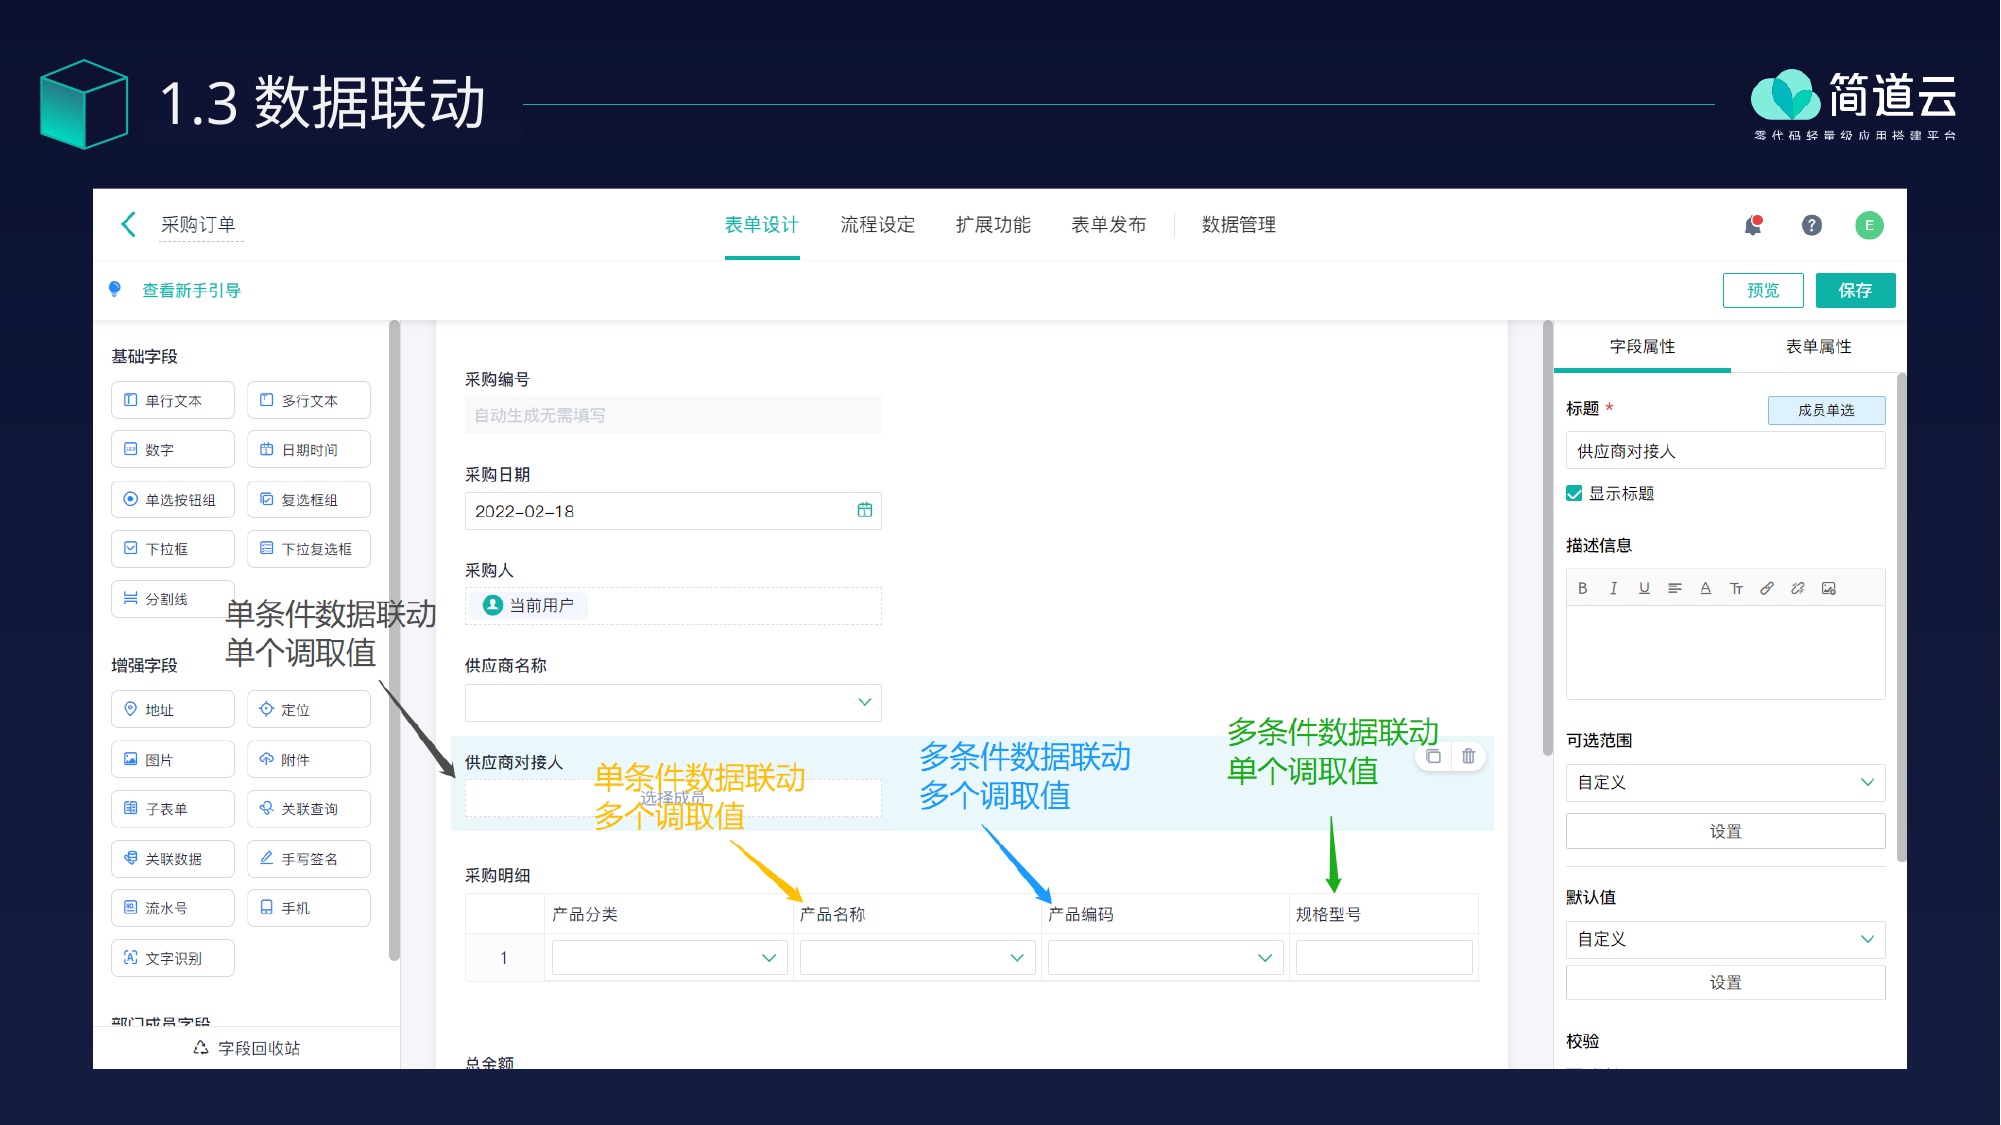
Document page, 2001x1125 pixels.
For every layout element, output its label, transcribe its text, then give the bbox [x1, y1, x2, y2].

text_box 1.3数据联动 [142, 58, 523, 144]
picture [93, 188, 1907, 1069]
